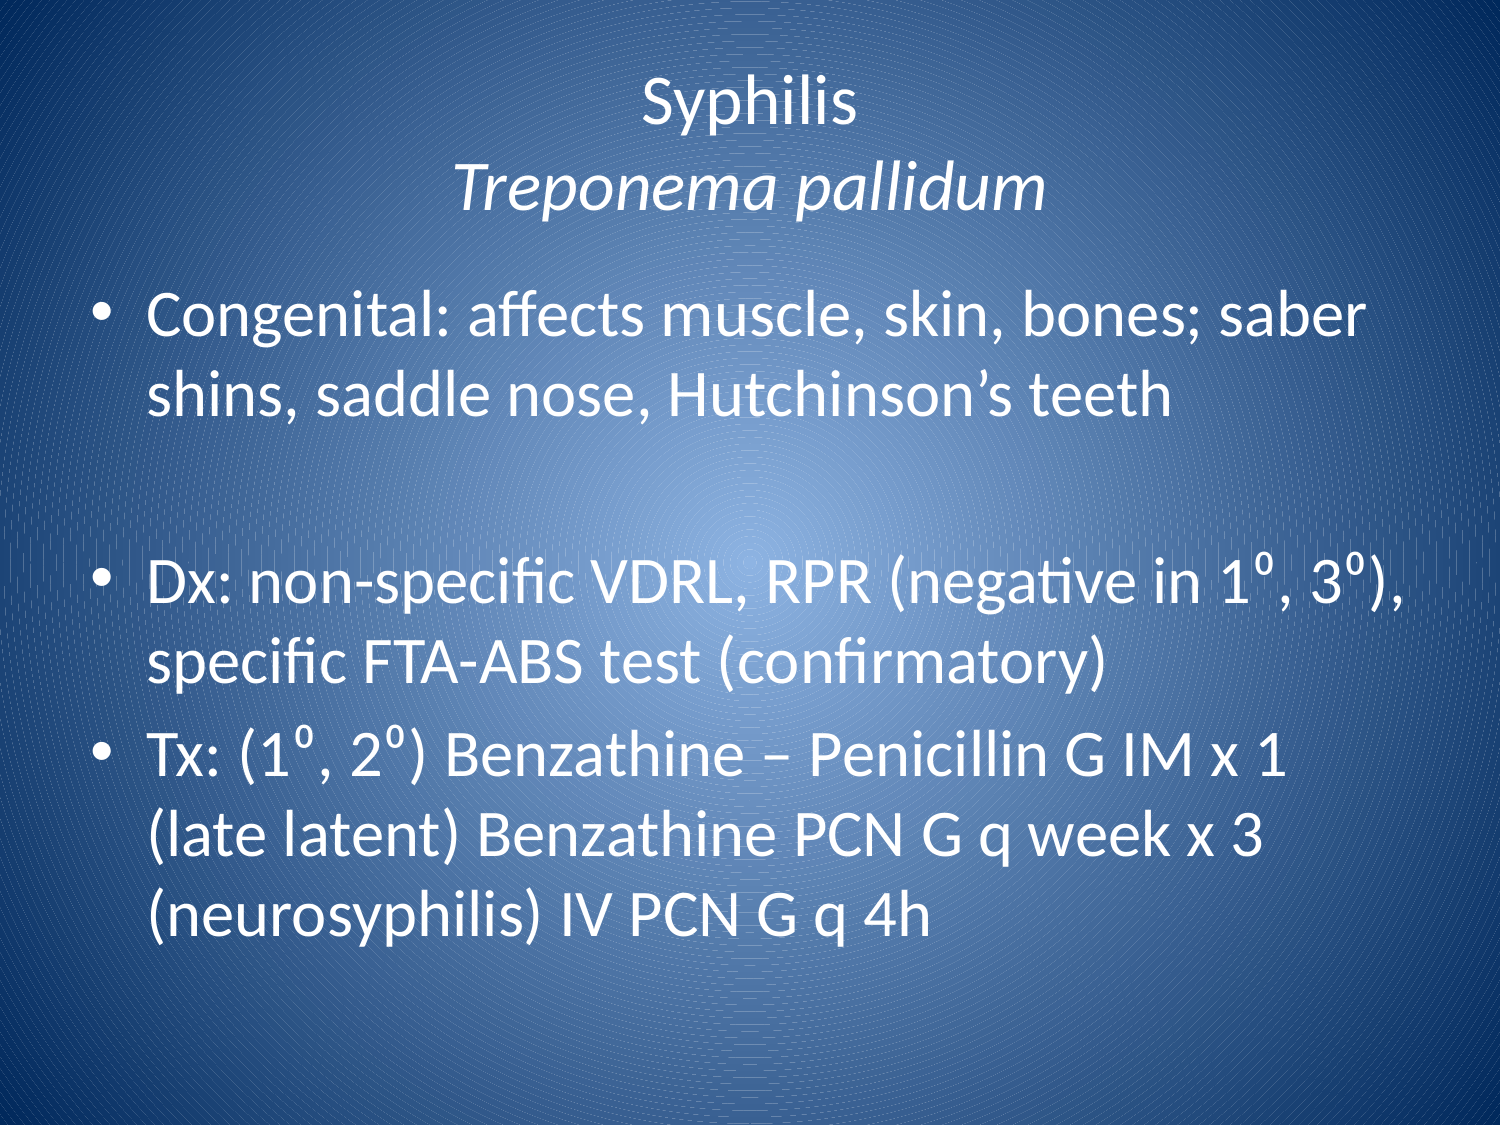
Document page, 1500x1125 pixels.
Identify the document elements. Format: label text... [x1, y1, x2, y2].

list Congenital: affects muscle, skin, bones; saber shins, saddle nose, Hutchinson’s teeth Dx: non-specific VDRL, RPR (negative in 1⁰, 3⁰), specific FTA-ABS test (confirmatory) Tx: (1⁰, 2⁰) Benzathine – Penicillin G IM x 1 (late latent) Benzathine PCN G q week x 3 (neurosyphilis) IV PCN G q 4h [75, 262, 1425, 1005]
title Syphilis Treponema pallidum [75, 45, 1425, 233]
